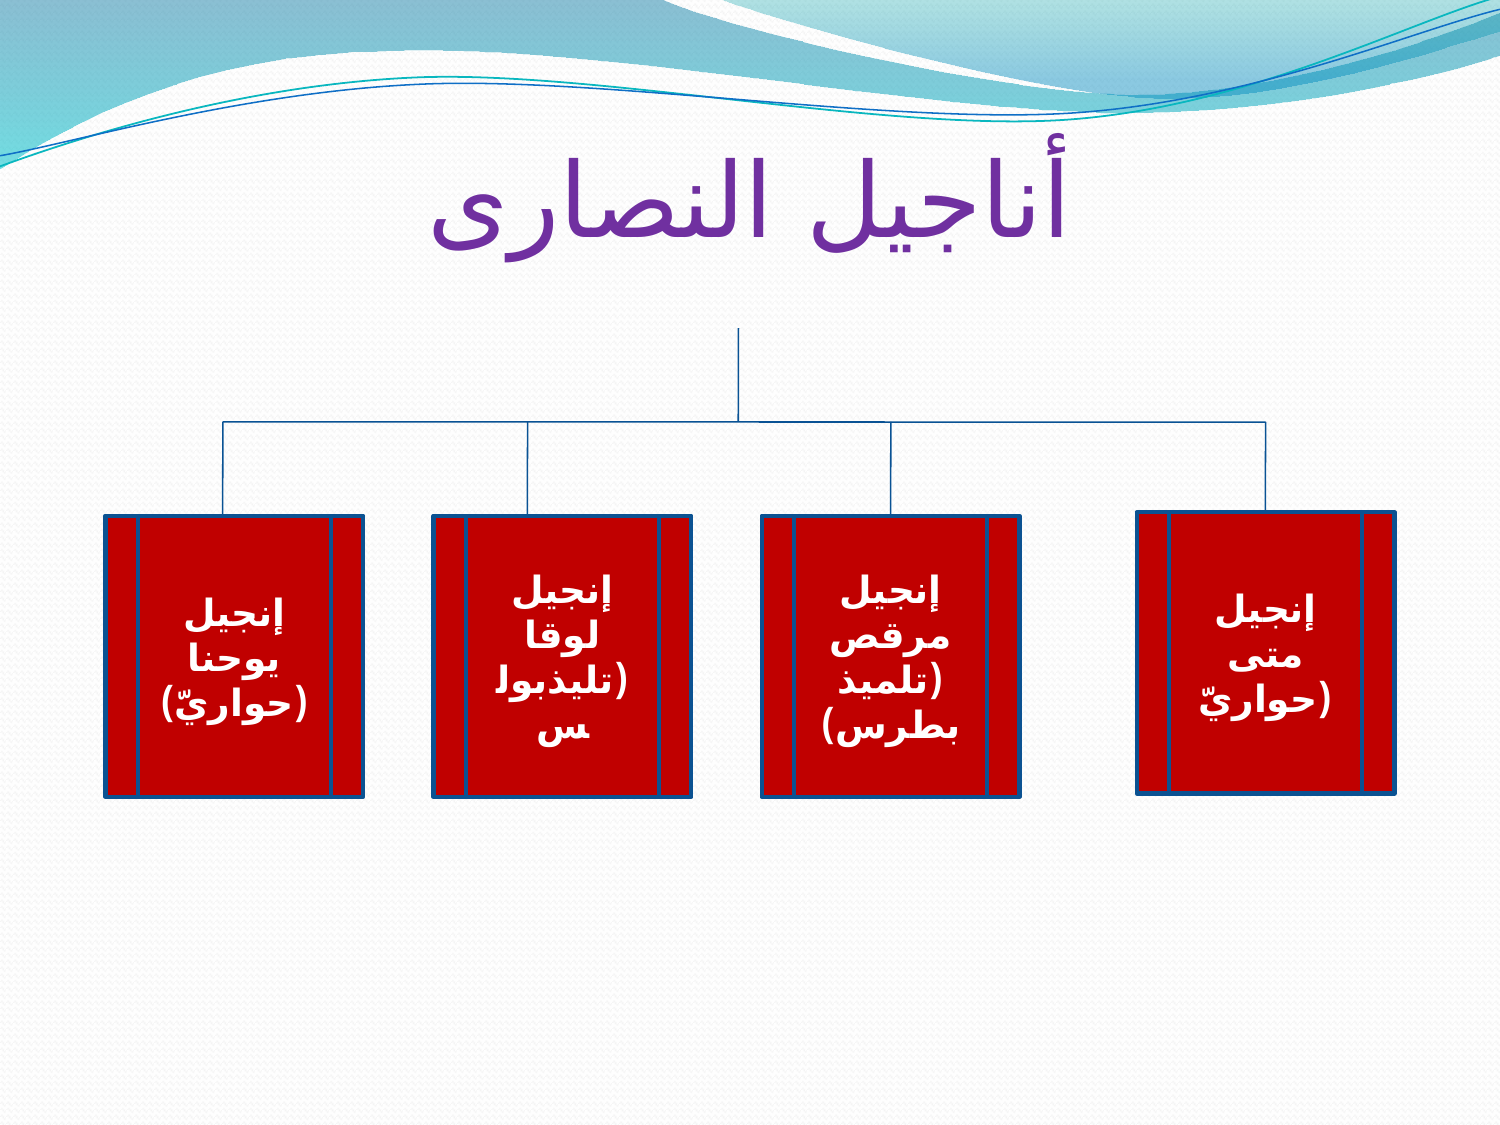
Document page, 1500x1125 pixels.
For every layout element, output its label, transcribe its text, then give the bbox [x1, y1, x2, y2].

title أناجيل النصارى [75, 115, 1425, 258]
text_box إنجيل لوقا (تليذبولس [431, 528, 693, 799]
text_box إنجيل مرقص (تلميذ بطرس) [760, 528, 1022, 799]
text_box إنجيل يوحنا (حواريّ) [103, 514, 365, 799]
text_box إنجيل متى (حواريّ [1135, 510, 1397, 796]
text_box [222, 327, 1266, 516]
